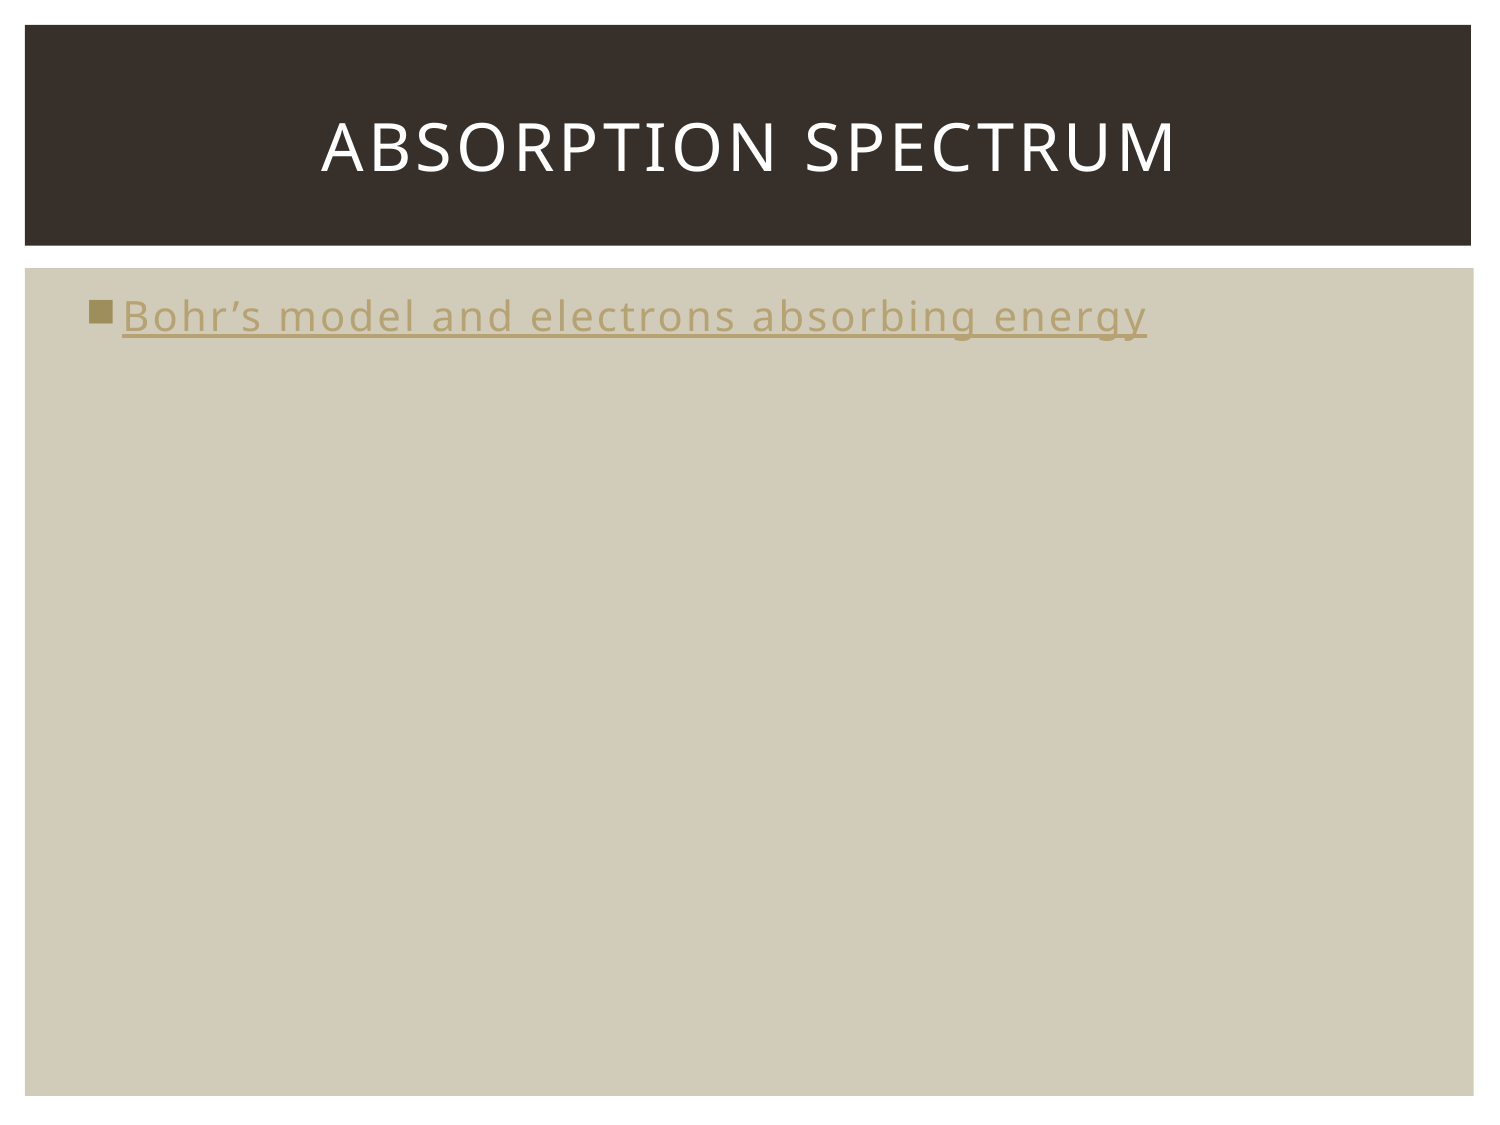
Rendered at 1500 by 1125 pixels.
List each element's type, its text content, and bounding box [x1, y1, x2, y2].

title Absorption Spectrum [62, 58, 1438, 232]
list Bohr’s model and electrons absorbing energy [62, 281, 1442, 1005]
